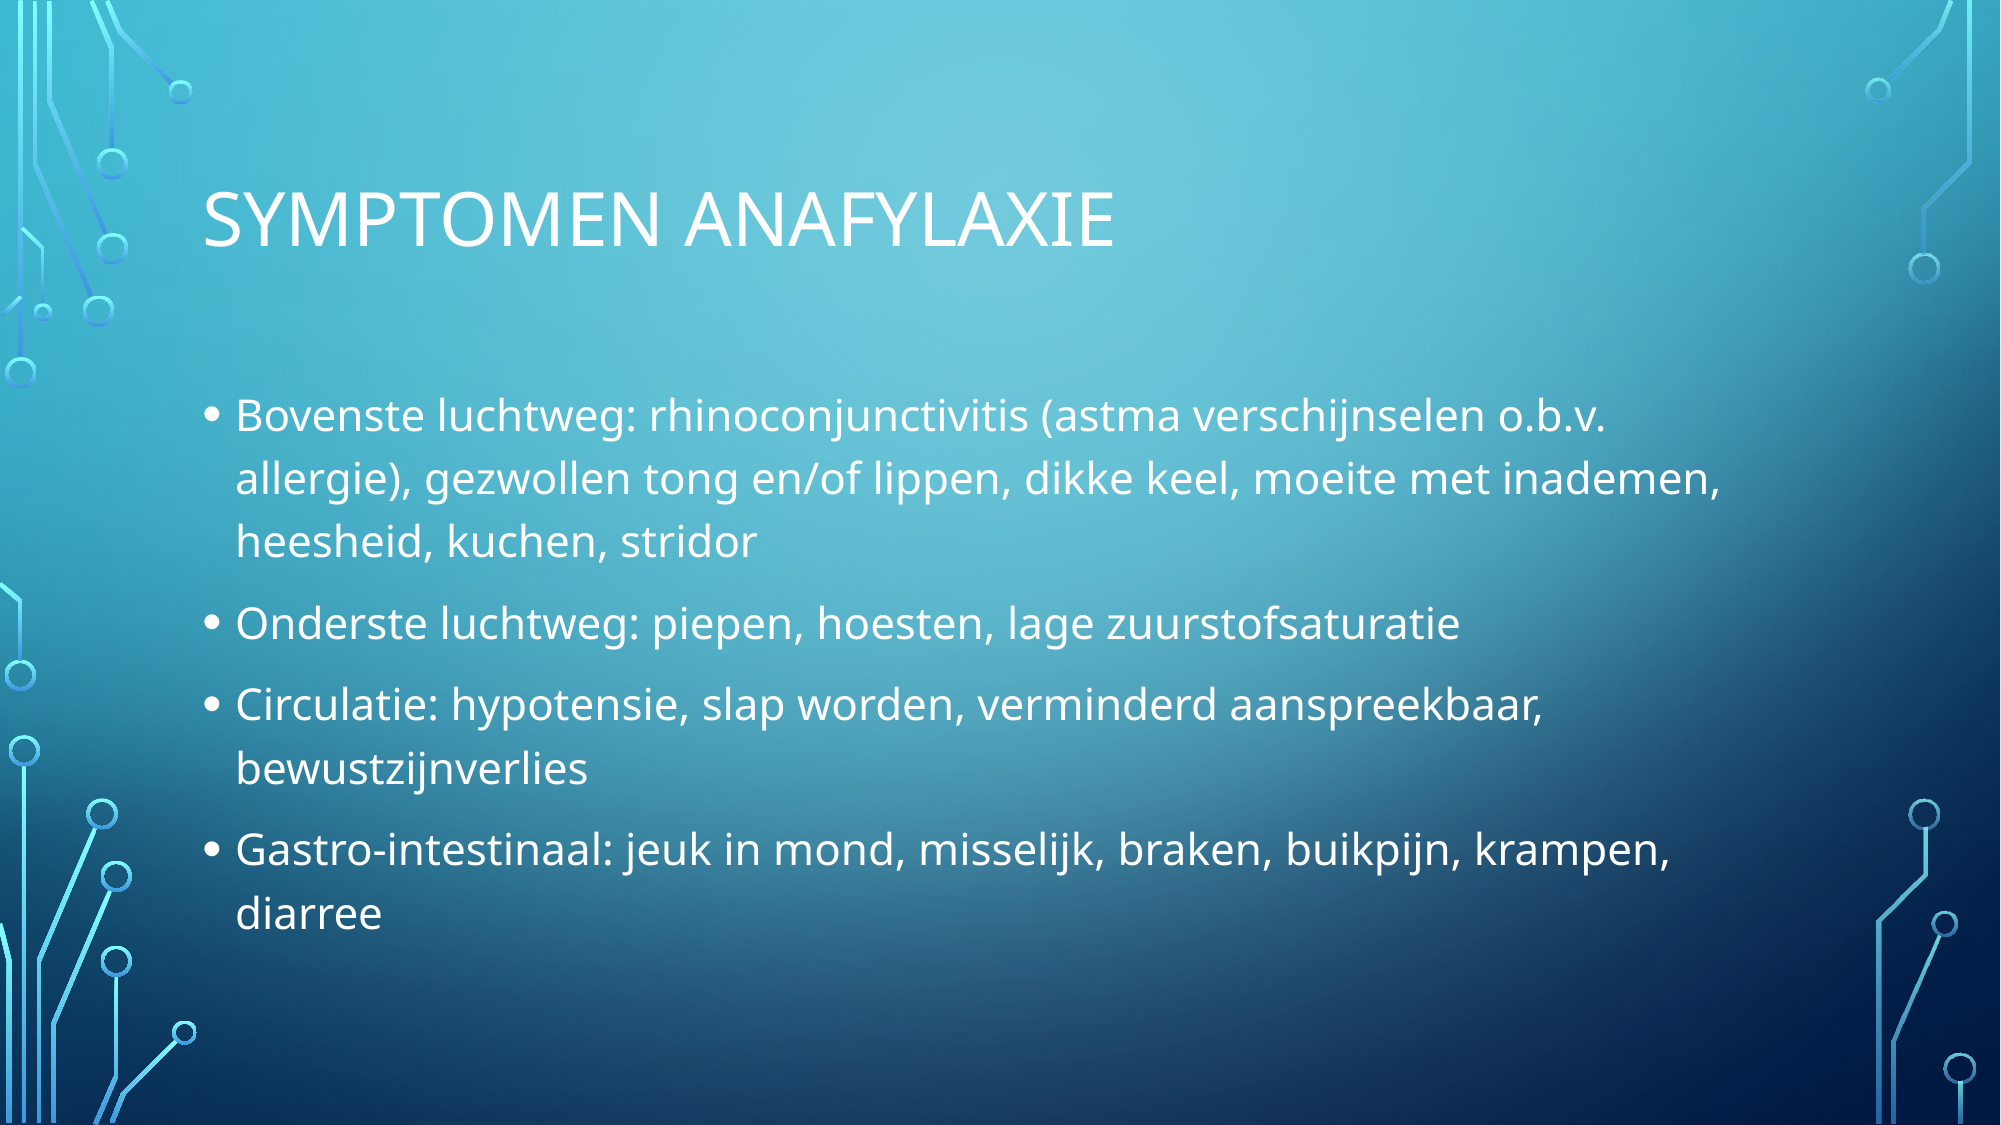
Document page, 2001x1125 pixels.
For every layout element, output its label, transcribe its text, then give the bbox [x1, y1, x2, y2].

list Bovenste luchtweg: rhinoconjunctivitis (astma verschijnselen o.b.v. allergie), gezwollen tong en/of lippen, dikke keel, moeite met inademen, heesheid, kuchen, stridor Onderste luchtweg: piepen, hoesten, lage zuurstofsaturatie Circulatie: hypotensie, slap worden, verminderd aanspreekbaar, bewustzijnverlies Gastro-intestinaal: jeuk in mond, misselijk, braken, buikpijn, krampen, diarree [187, 369, 1813, 950]
title Symptomen anafylaxie [187, 101, 1813, 344]
